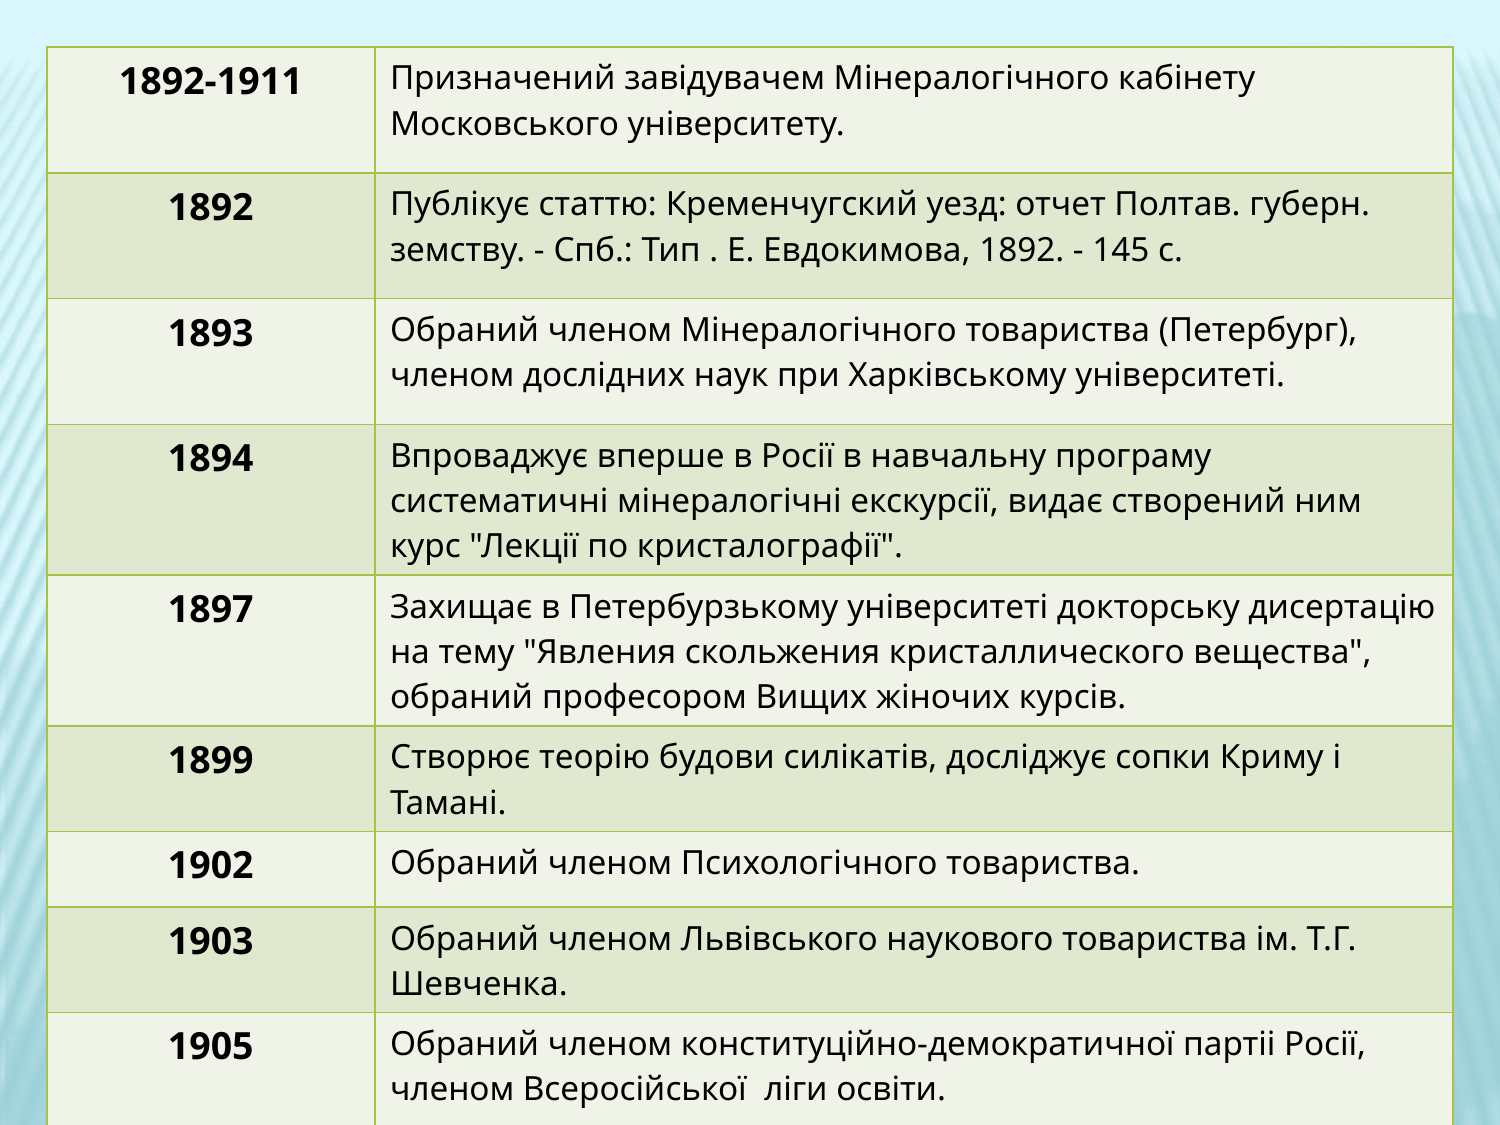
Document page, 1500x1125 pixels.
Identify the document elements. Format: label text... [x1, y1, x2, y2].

table_cell Обраний членом Мiнералогiчного товариства (Петербург), членом дослiдних наук при Харкiвському унiверситетi. [376, 299, 1452, 424]
table_cell Публiкує статтю: Кременчугский уезд: отчет Полтав. губерн. земству. - Спб.: Тип . Е. Евдокимова, 1892. - 145 с. [376, 174, 1452, 298]
table_cell Створює теорiю будови силiкатiв, дослiджує сопки Криму i Таманi. [376, 727, 1452, 831]
table_header Призначений завiдувачем Мiнералогiчного кабiнету Московського унiверситету. [376, 48, 1452, 172]
table_cell 1894 [48, 425, 374, 574]
table_cell Обраний членом конституцiйно-демократичної партii Росiї, членом Всеросiйської лiги освiти. [376, 1013, 1452, 1125]
table_cell Впроваджує вперше в Росiї в навчальну програму систематичнi мiнералогiчнi екскурсiї, видає створений ним курс "Лекцiї по кристалографiї". [376, 425, 1452, 574]
table_cell Обраний членом Психологiчного товариства. [376, 832, 1452, 906]
table_cell 1897 [48, 576, 374, 725]
table_header 1892-1911 [48, 48, 374, 172]
table_cell 1902 [48, 832, 374, 906]
table_cell Захищає в Петербурзькому унiверситетi докторську дисертацiю на тему "Явления скольжения кристаллического вещества", обраний професором Вищих жiночих курсiв. [376, 576, 1452, 725]
table_cell Обраний членом Львiвського наукового товариства iм. Т.Г. Шевченка. [376, 908, 1452, 1012]
table_cell 1903 [48, 908, 374, 1012]
table_cell 1893 [48, 299, 374, 424]
table_cell 1899 [48, 727, 374, 831]
table_cell 1905 [48, 1013, 374, 1125]
table_cell 1892 [48, 174, 374, 298]
